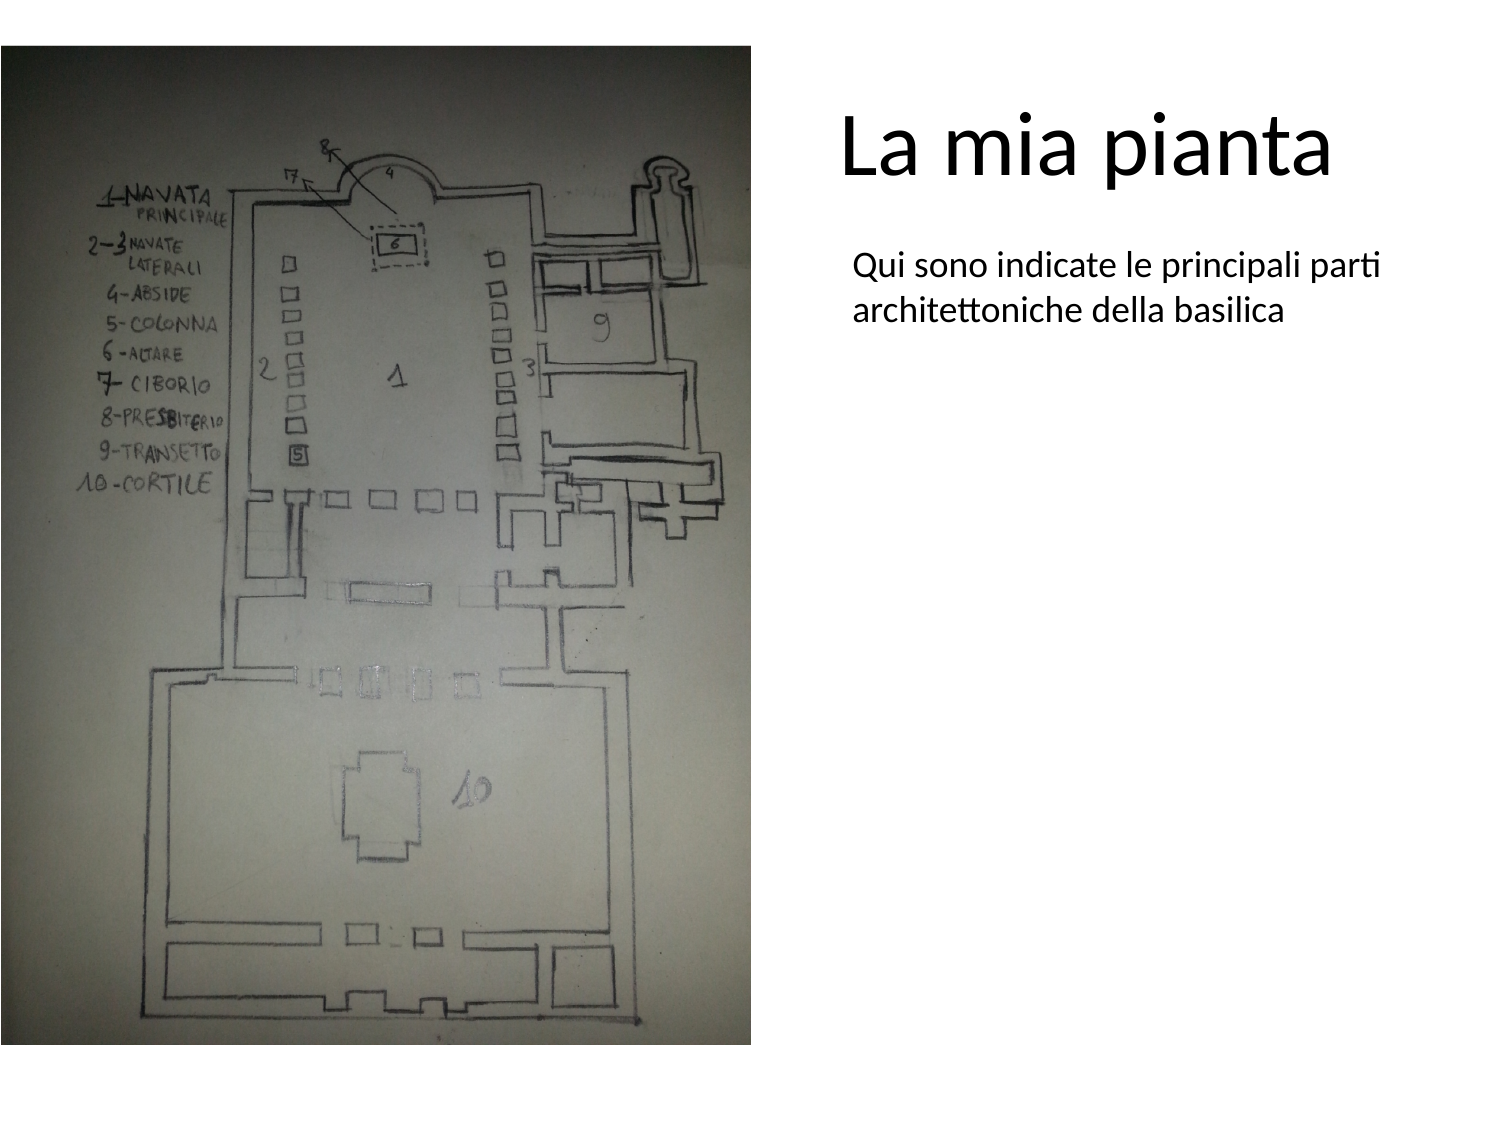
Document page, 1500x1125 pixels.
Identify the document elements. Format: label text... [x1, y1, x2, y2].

title La mia pianta [751, 45, 1425, 232]
picture [1, 921, 751, 1044]
text_box Qui sono indicate le principali parti architettoniche della basilica [879, 232, 1463, 338]
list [0, 169, 876, 921]
picture [1, 47, 751, 169]
